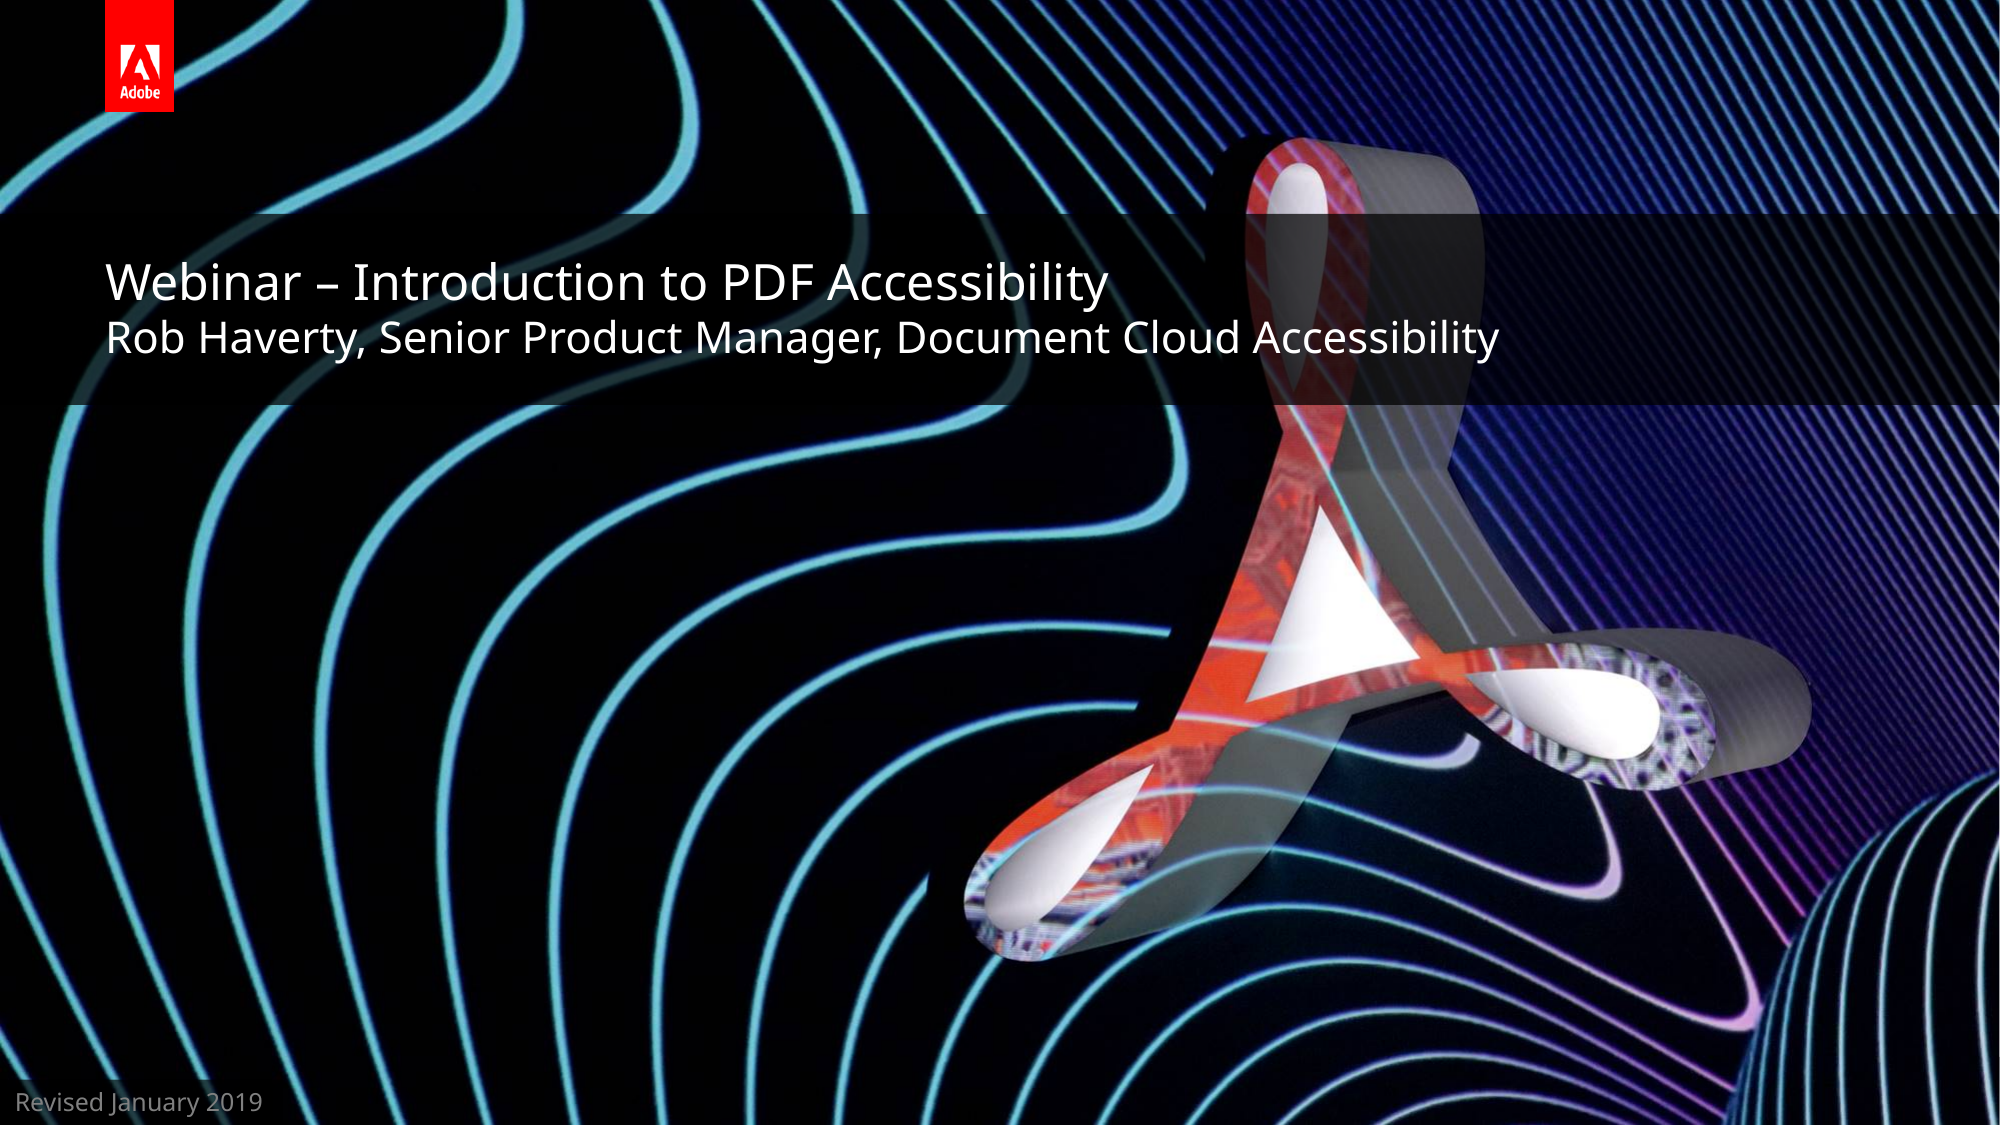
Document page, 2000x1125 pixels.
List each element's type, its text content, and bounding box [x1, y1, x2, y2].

subtitle Rob Haverty, Senior Product Manager, Document Cloud Accessibility [105, 310, 1897, 364]
title Webinar – Introduction to PDF Accessibility [105, 250, 1897, 310]
picture [0, 0, 2000, 1125]
text_box Revised January 2019 [0, 1079, 283, 1125]
